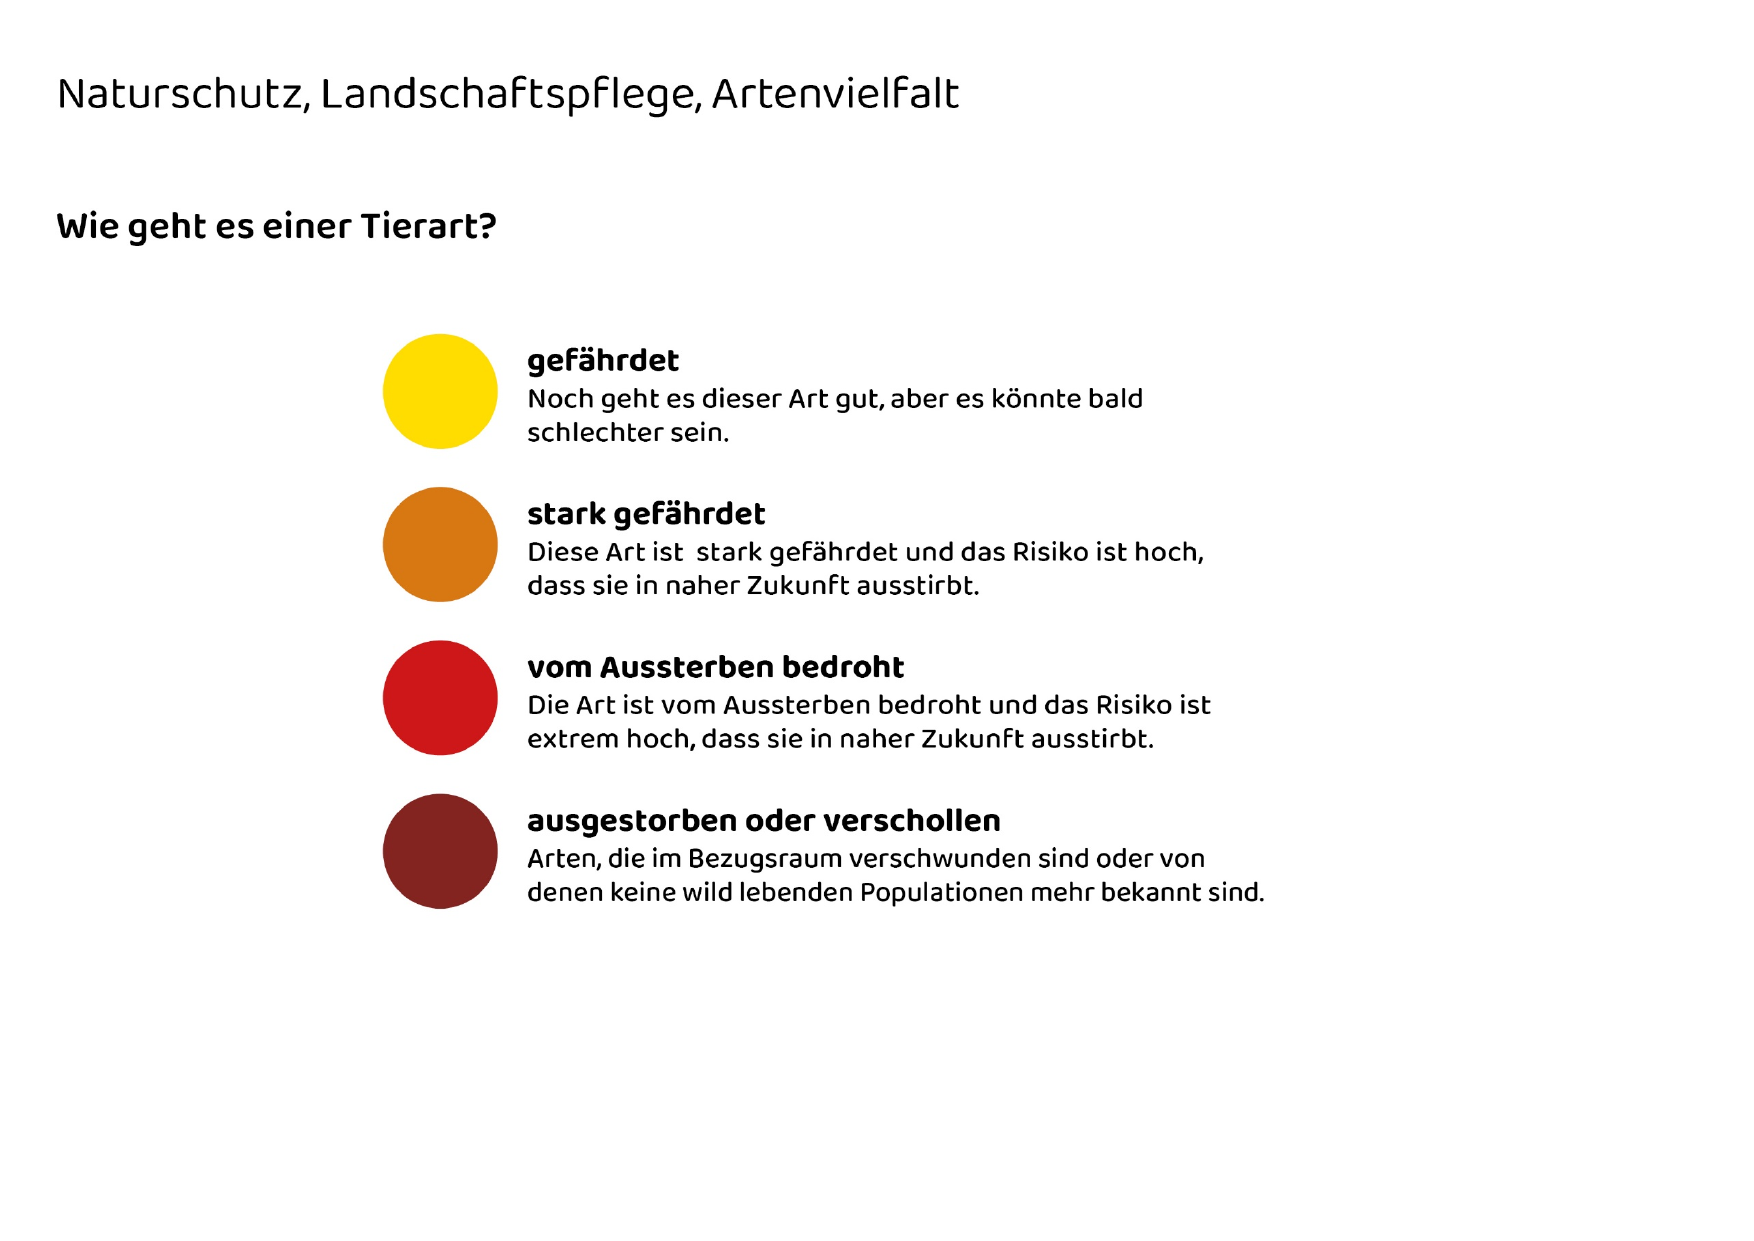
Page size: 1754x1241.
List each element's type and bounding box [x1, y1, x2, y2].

picture [0, 0, 1650, 1167]
